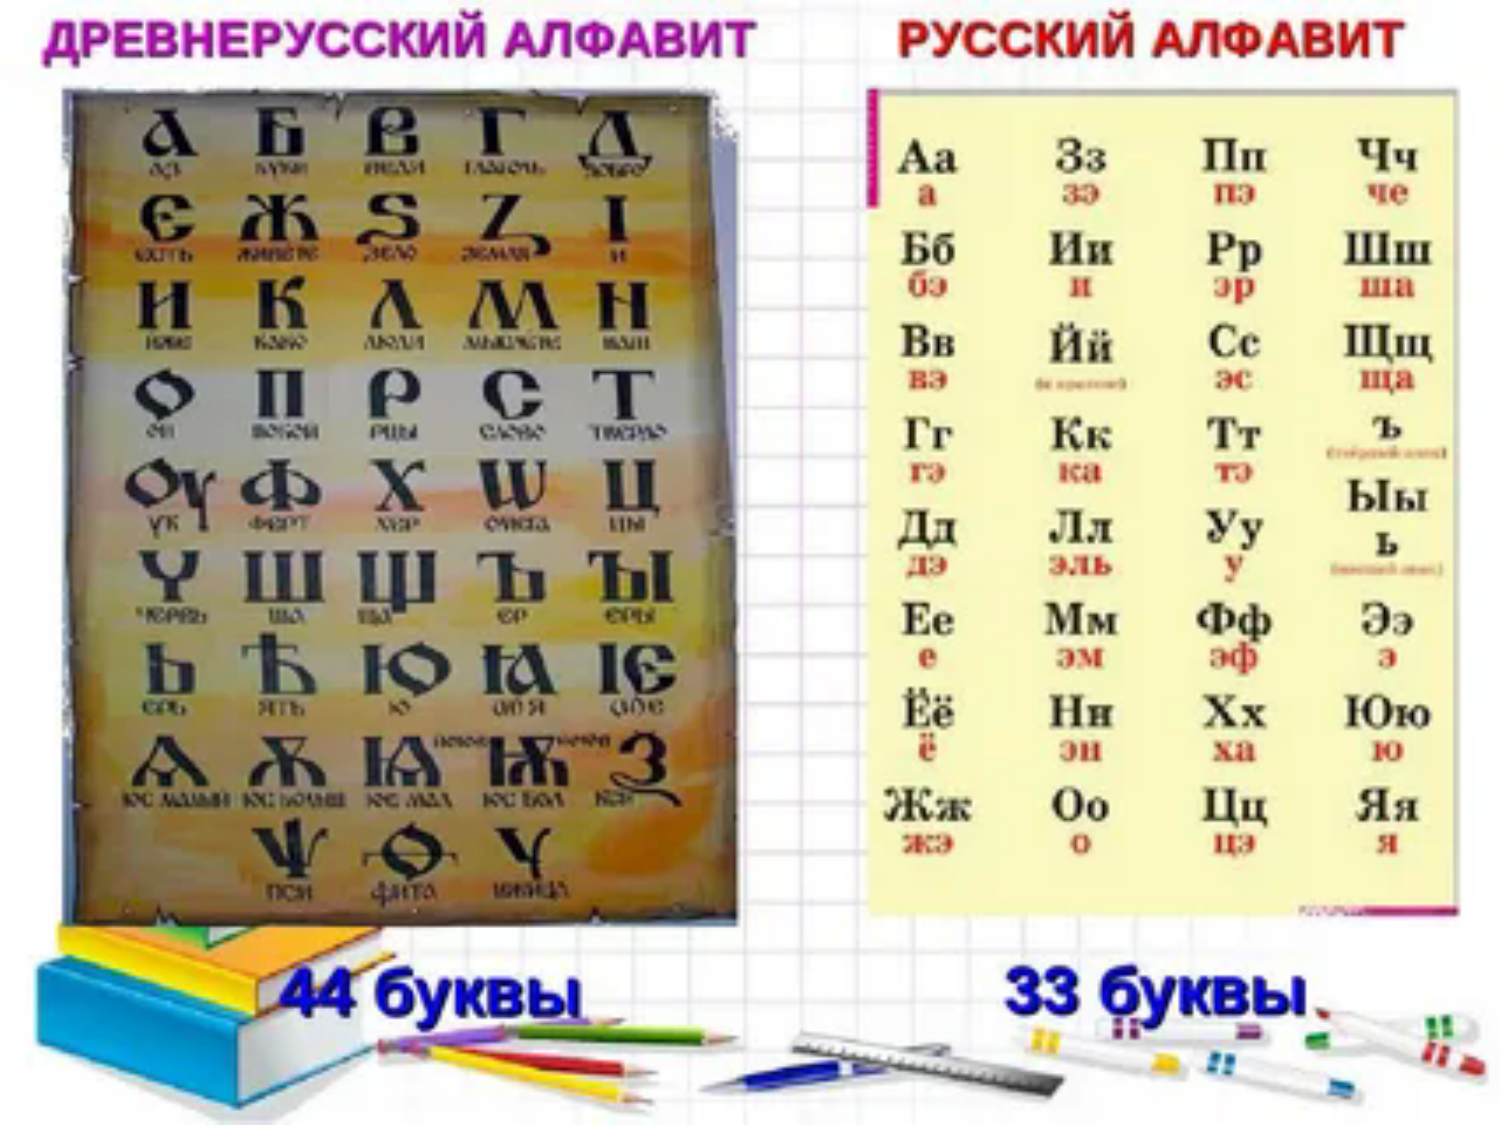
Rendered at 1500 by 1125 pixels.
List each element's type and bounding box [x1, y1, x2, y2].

list [0, 0, 1500, 1125]
